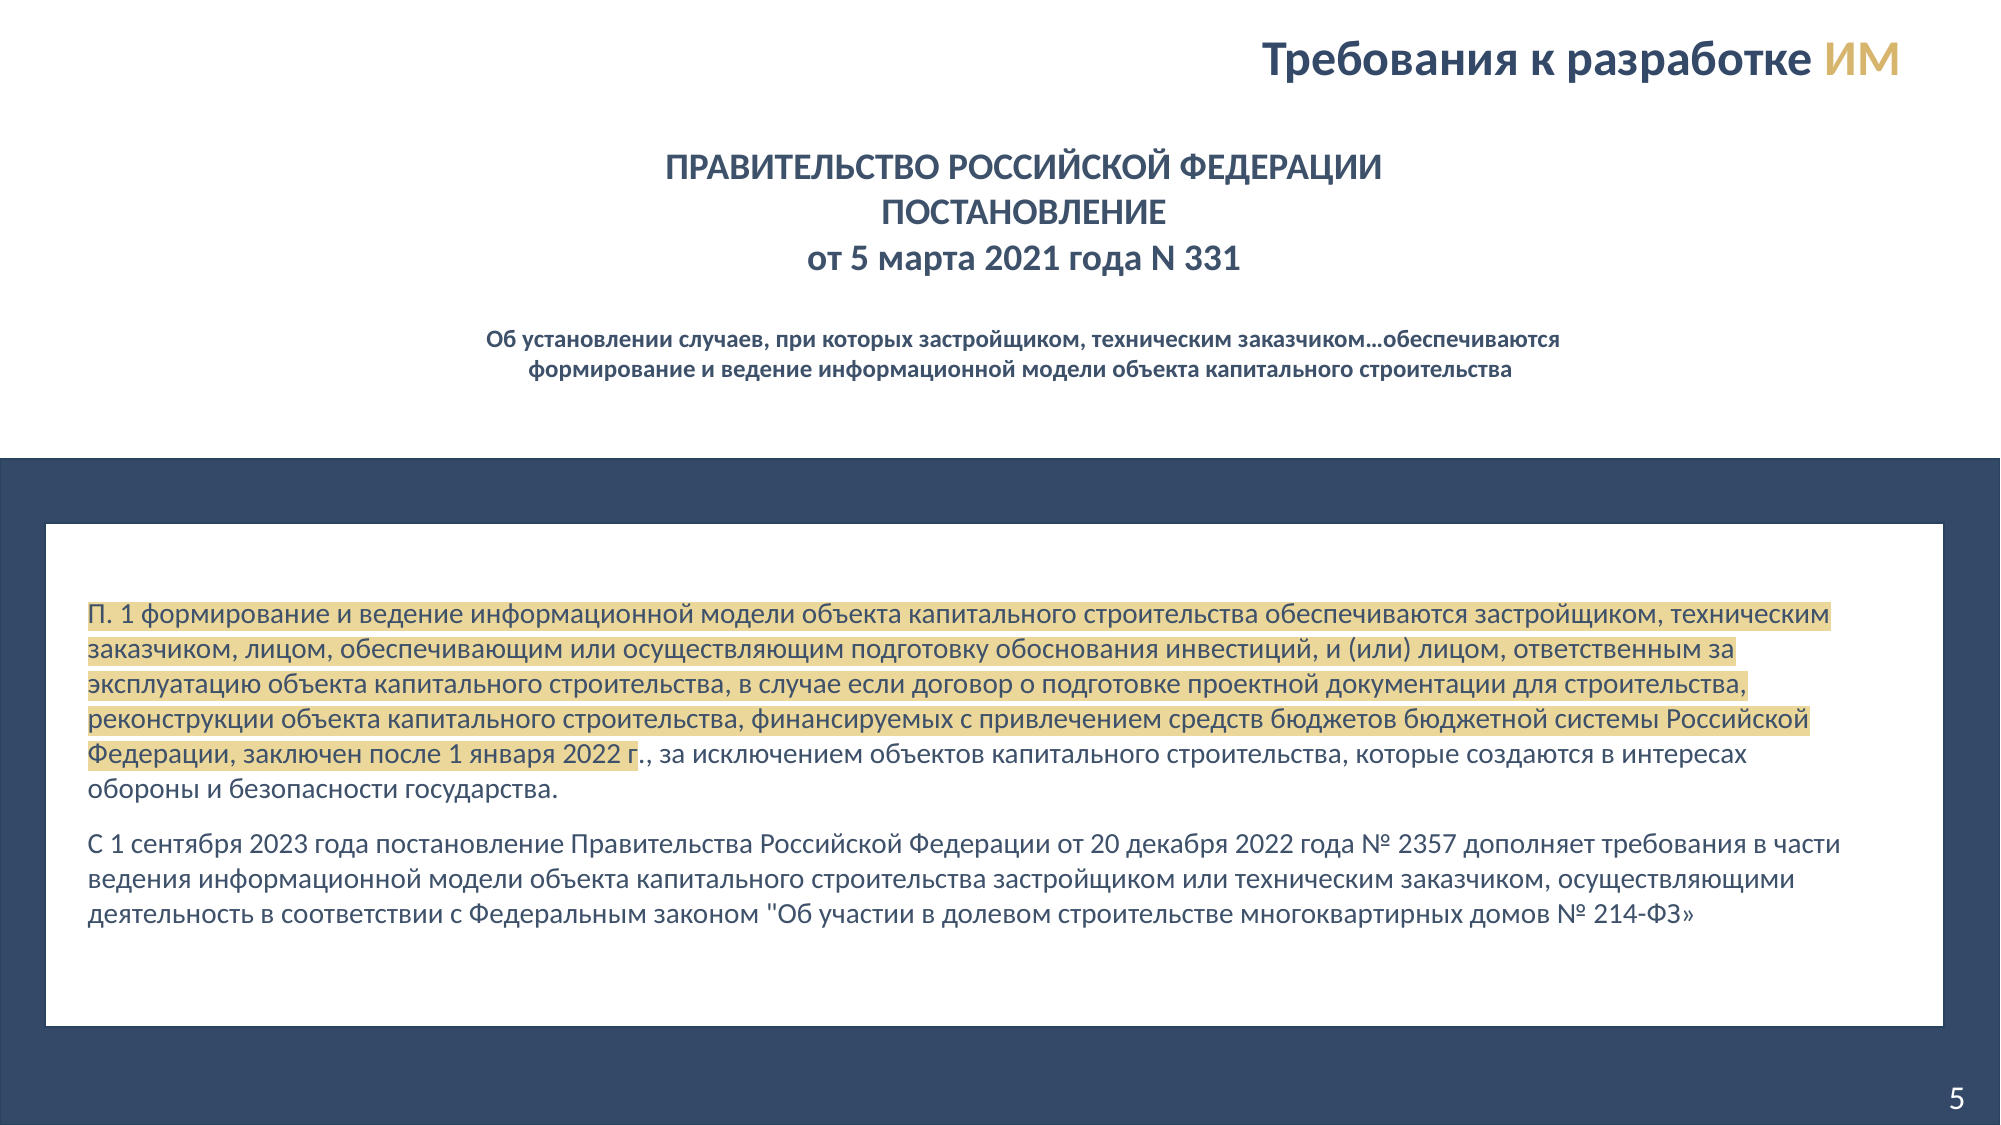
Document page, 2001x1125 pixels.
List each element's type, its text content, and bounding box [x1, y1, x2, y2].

text_box С 1 сентября 2023 года постановление Правительства Российской Федерации от 20 декабря 2022 года № 2357 дополняет требования в части ведения информационной модели объекта капитального строительства застройщиком или техническим заказчиком, осуществляющими деятельность в соответствии с Федеральным законом "Об участии в долевом строительстве многоквартирных домов № 214-ФЗ» [72, 817, 1882, 937]
text_box П. 1 формирование и ведение информационной модели объекта капитального строительства обеспечиваются застройщиком, техническим заказчиком, лицом, обеспечивающим или осуществляющим подготовку обоснования инвестиций, и (или) лицом, ответственным за эксплуатацию объекта капитального строительства, в случае если договор о подготовке проектной документации для строительства, реконструкции объекта капитального строительства, финансируемых с привлечением средств бюджетов бюджетной системы Российской Федерации, заключен после 1 января 2022 г., за исключением объектов капитального строительства, которые создаются в интересах обороны и безопасности государства. [72, 586, 1882, 812]
title Требования к разработке ИМ [1247, 4, 1967, 115]
text_box 5 [1530, 1068, 1981, 1125]
text_box [44, 522, 1945, 1028]
text_box ПРАВИТЕЛЬСТВО РОССИЙСКОЙ ФЕДЕРАЦИИ ПОСТАНОВЛЕНИЕ от 5 марта 2021 года N 331 Об установлении случаев, при которых застройщиком, техническим заказчиком…обеспечиваются формирование и ведение информационной модели объекта капитального строительства [388, 135, 1660, 390]
text_box [0, 458, 2000, 1125]
